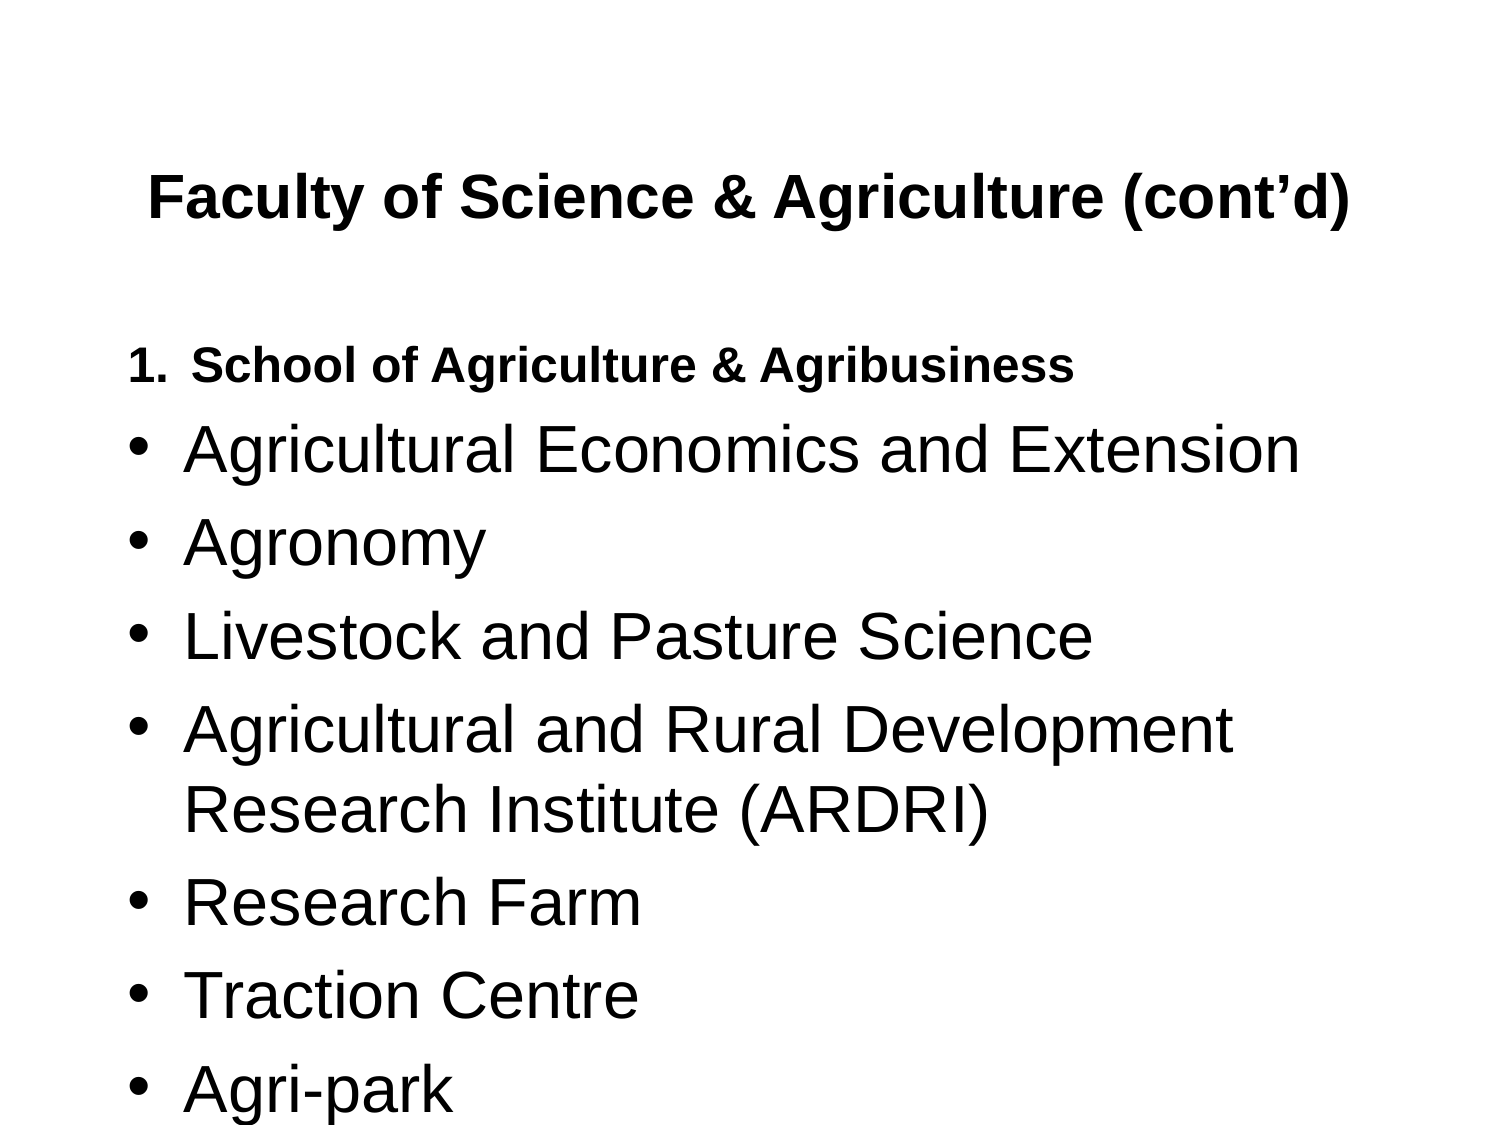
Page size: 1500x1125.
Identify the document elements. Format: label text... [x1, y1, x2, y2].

title Faculty of Science & Agriculture (cont’d) [112, 99, 1388, 288]
list School of Agriculture & Agribusiness Agricultural Economics and Extension Agronomy Livestock and Pasture Science Agricultural and Rural Development Research Institute (ARDRI) Research Farm Traction Centre Agri-park [112, 324, 1388, 1001]
